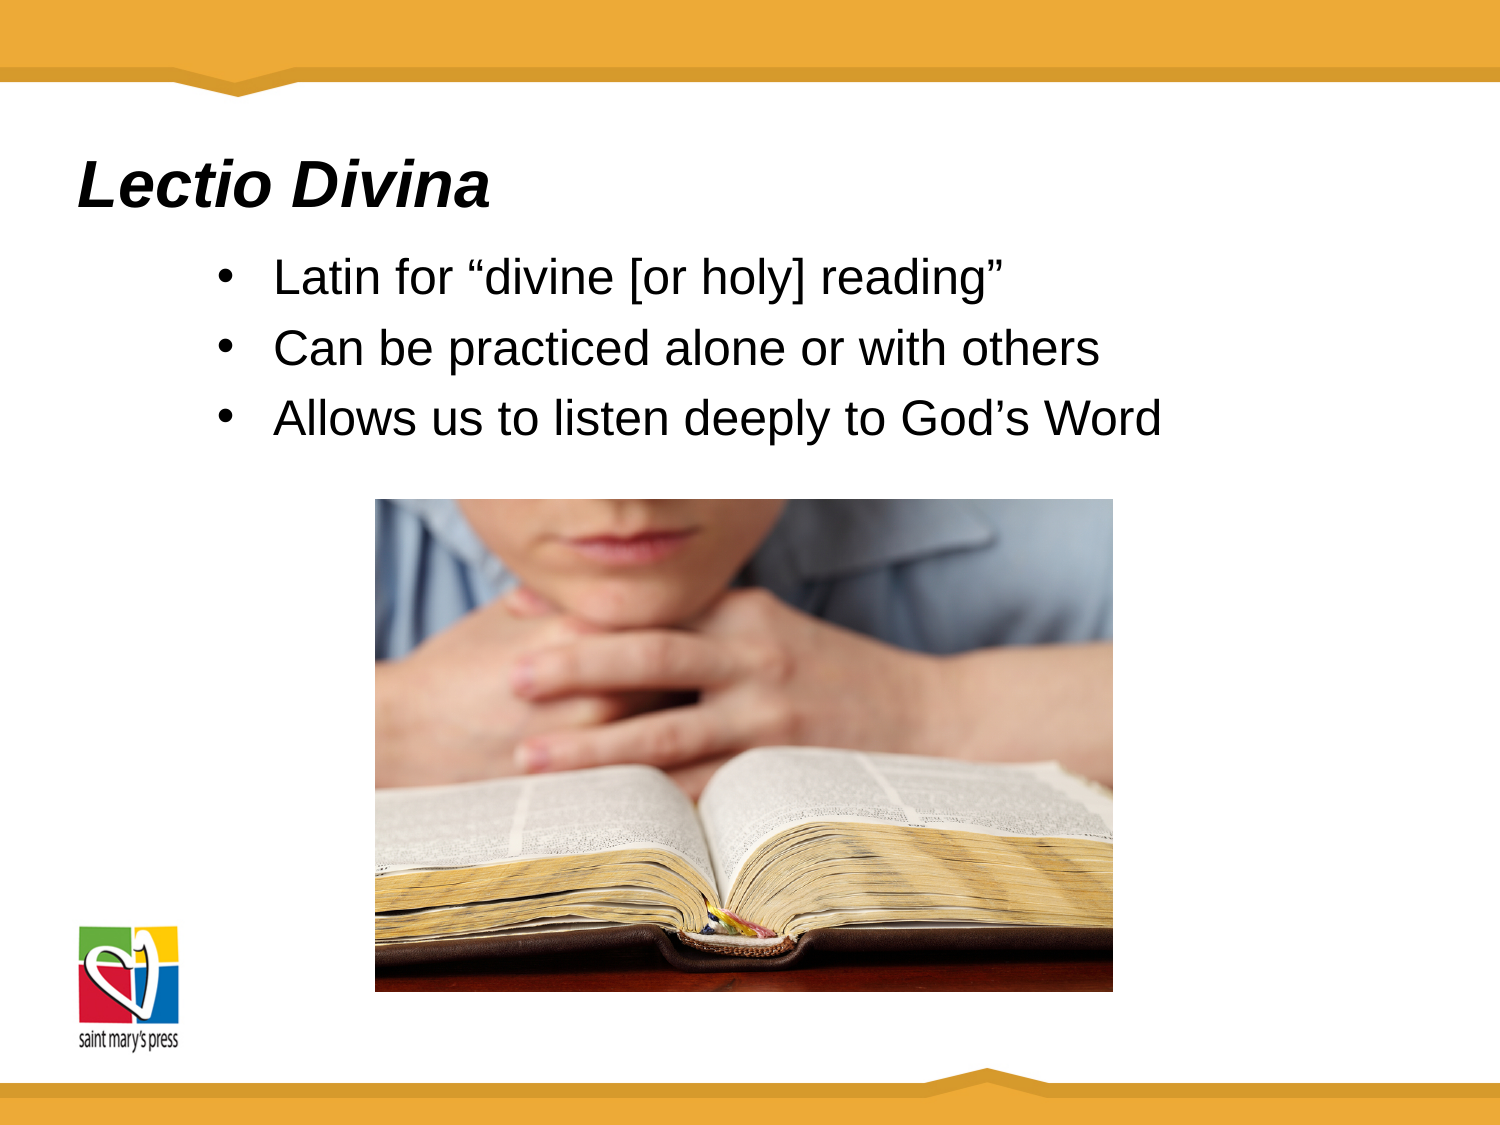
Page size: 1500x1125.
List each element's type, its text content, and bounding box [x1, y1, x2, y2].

title Lectio Divina [62, 137, 1454, 225]
picture [0, 0, 1500, 1125]
text_box Latin for “divine [or holy] reading” Can be practiced alone or with others Allows us to listen deeply to God’s Word [201, 237, 1315, 928]
